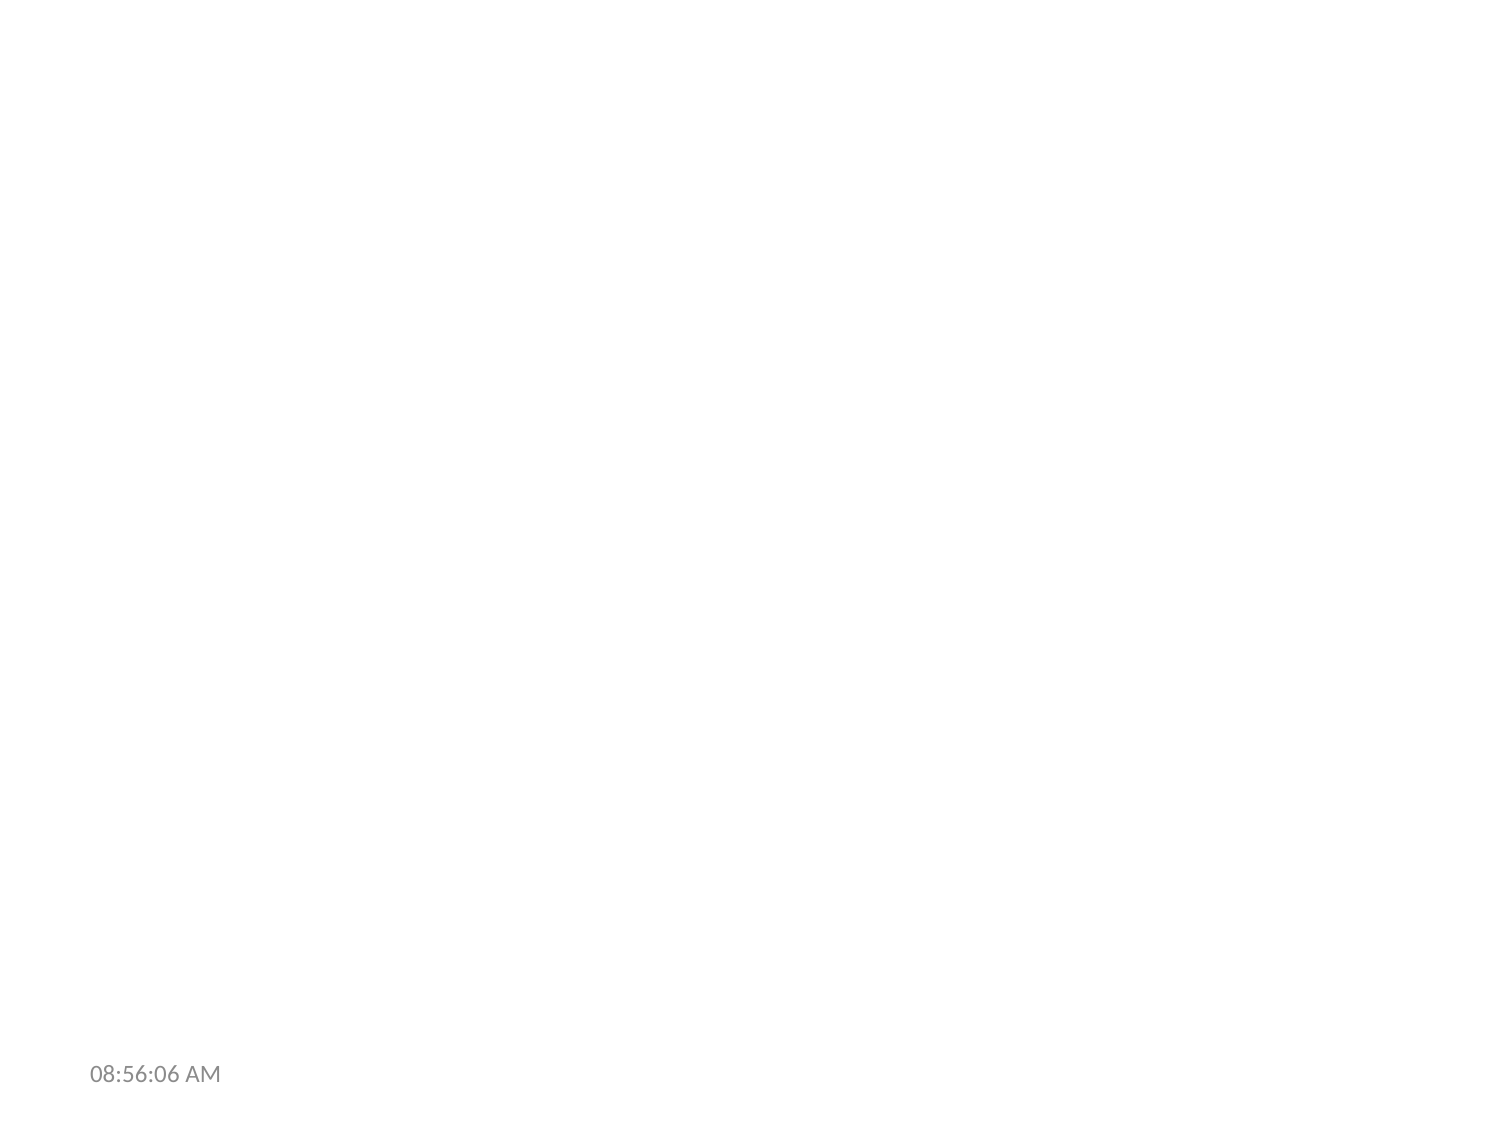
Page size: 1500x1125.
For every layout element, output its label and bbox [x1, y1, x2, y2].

slide_number [75, 1042, 425, 1103]
